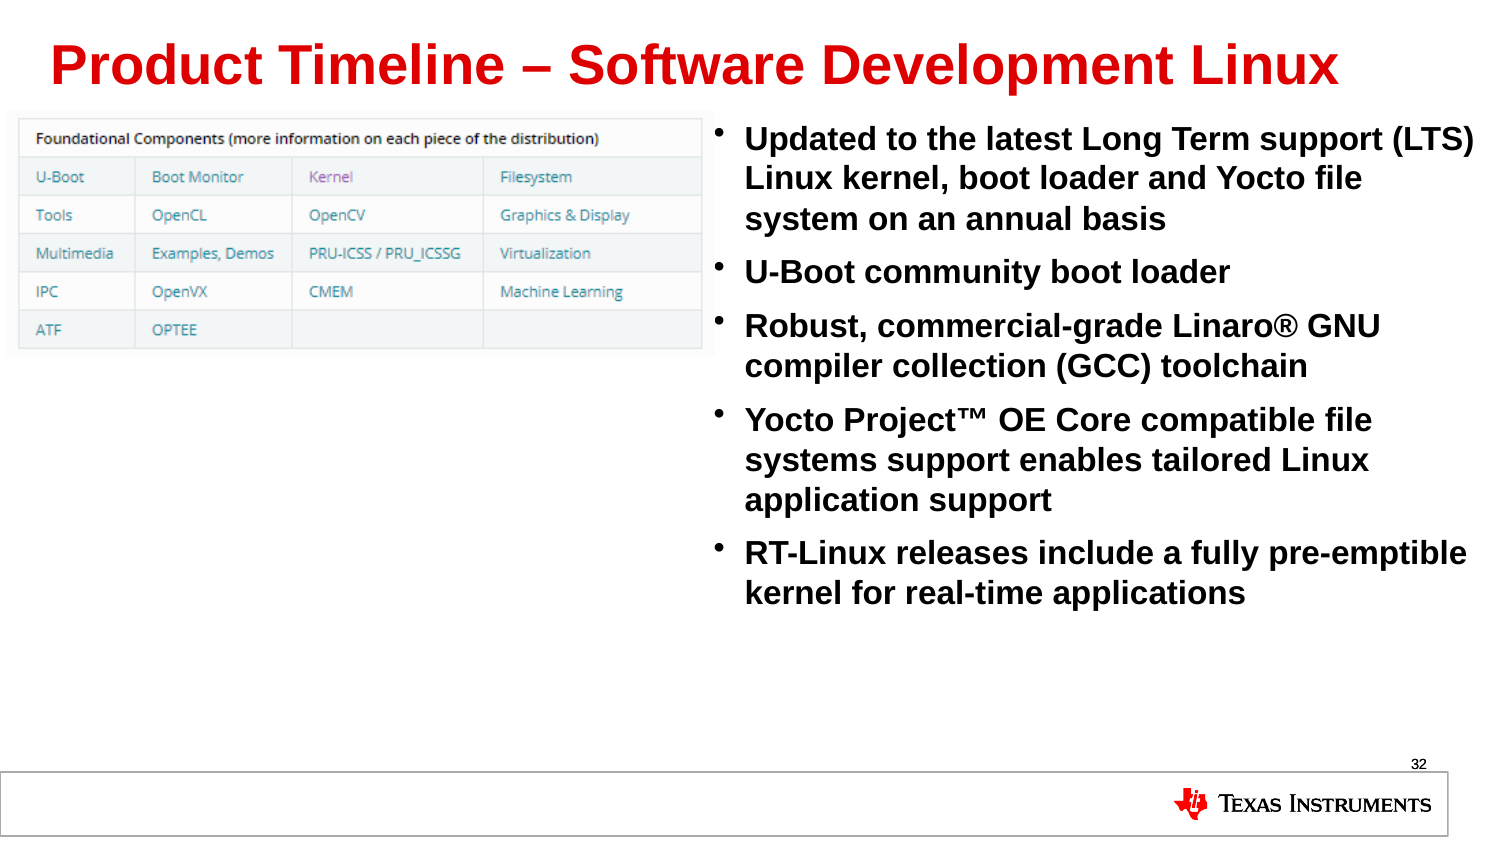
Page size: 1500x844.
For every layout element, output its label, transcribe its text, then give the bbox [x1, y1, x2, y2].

text_box 32 [1089, 748, 1440, 774]
title Product Timeline – Software Development Linux [37, 17, 1426, 110]
list Updated to the latest Long Term support (LTS) Linux kernel, boot loader and Yocto file system on an annual basis U-Boot community boot loader Robust, commercial-grade Linaro® GNU compiler collection (GCC) toolchain Yocto Project™ OE Core compatible file systems support enables tailored Linux application support RT-Linux releases include a fully pre-emptible kernel for real-time applications [700, 110, 1496, 618]
picture [5, 110, 715, 357]
picture [1174, 788, 1431, 820]
